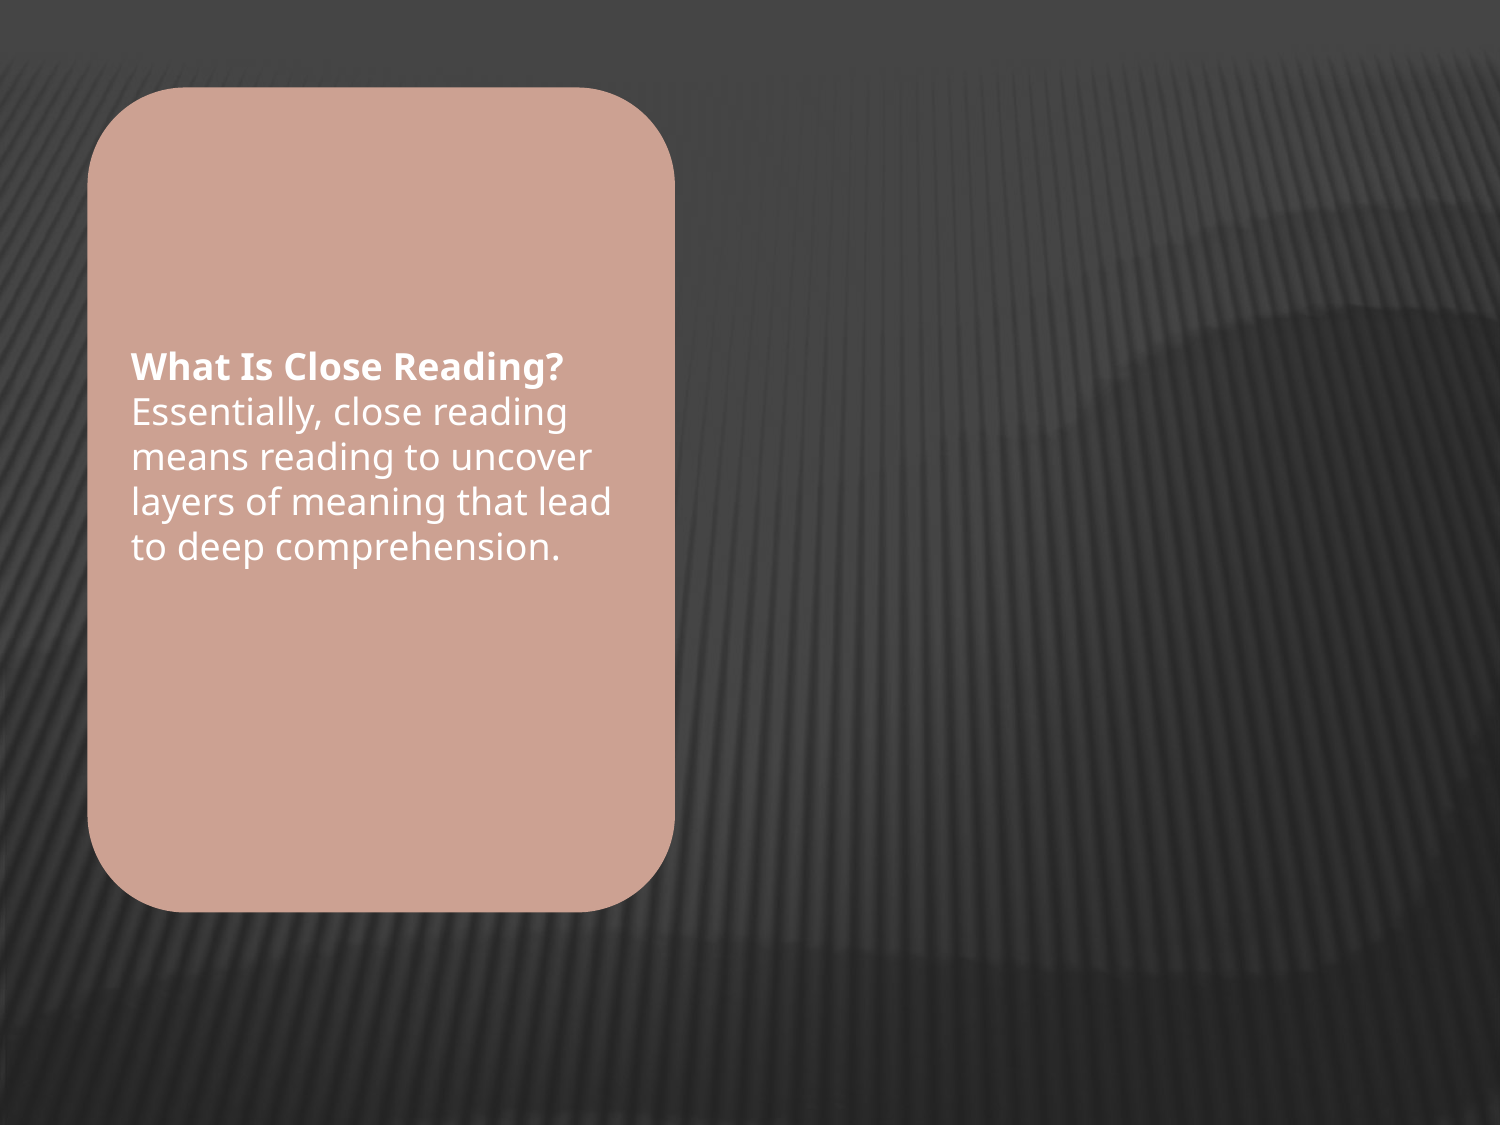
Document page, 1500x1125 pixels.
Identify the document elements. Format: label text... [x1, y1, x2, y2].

text_box What Is Close Reading? Essentially, close reading means reading to uncover layers of meaning that lead to deep comprehension. [85, 85, 678, 915]
